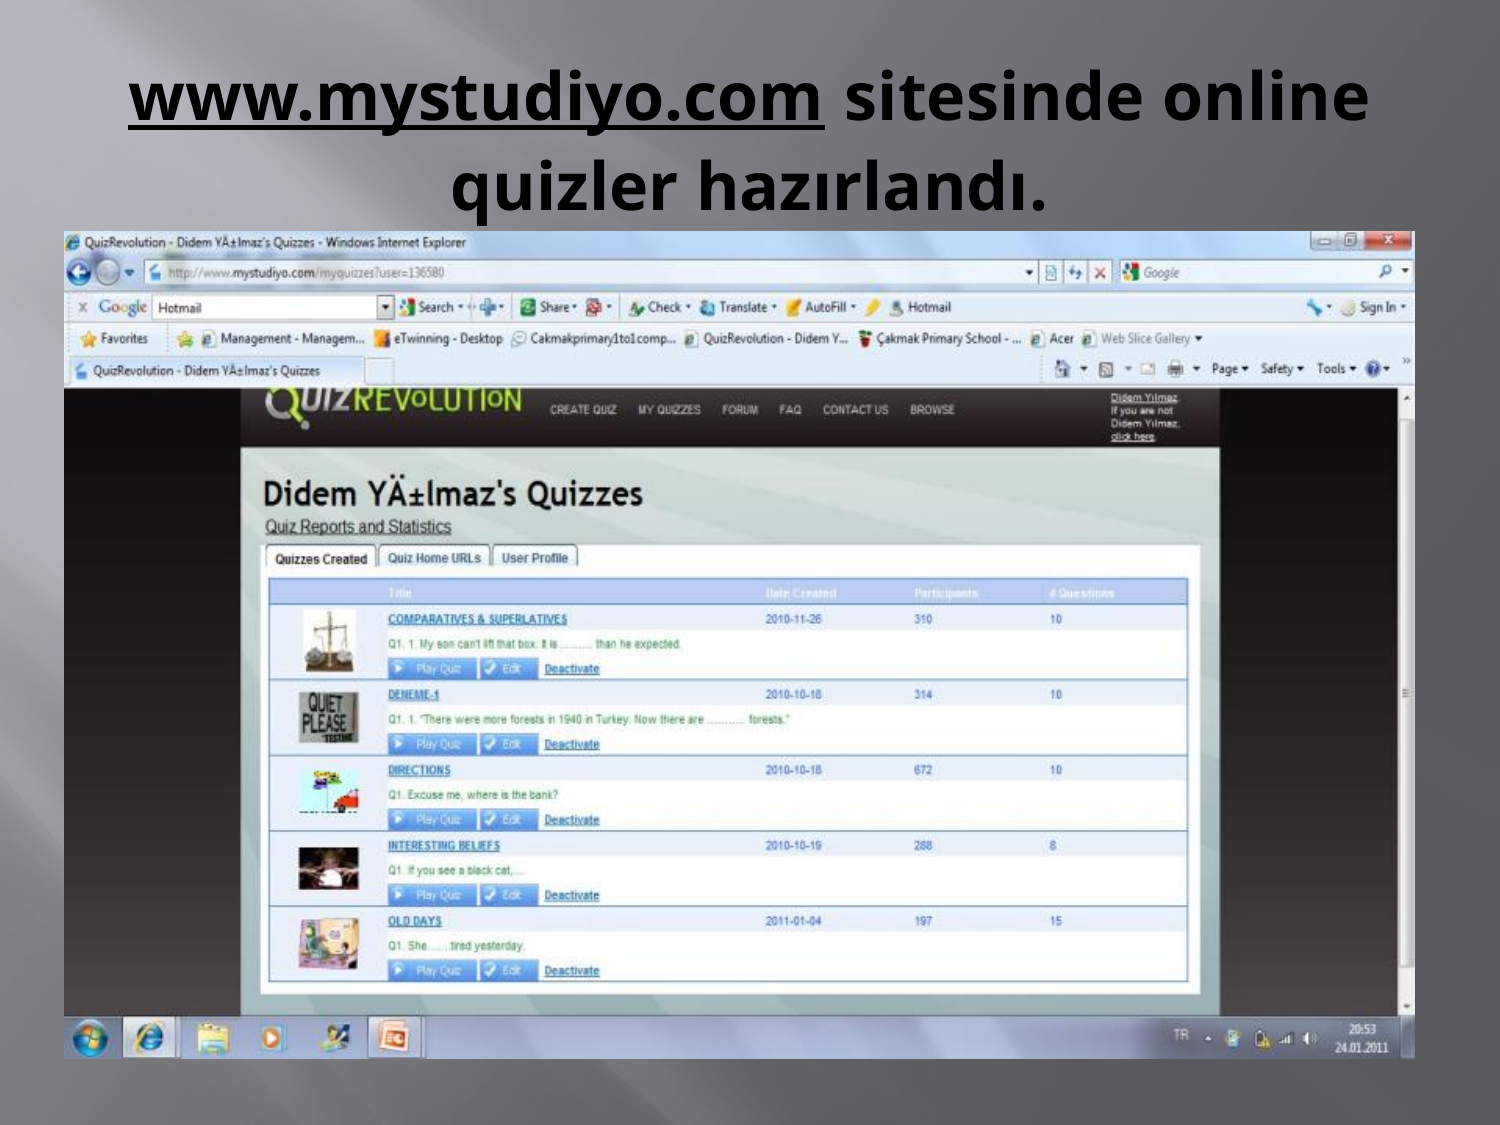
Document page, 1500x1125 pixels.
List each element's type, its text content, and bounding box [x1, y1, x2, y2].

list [64, 231, 1416, 1059]
title www.mystudiyo.com sitesinde online quizler hazırlandı. [75, 45, 1425, 233]
